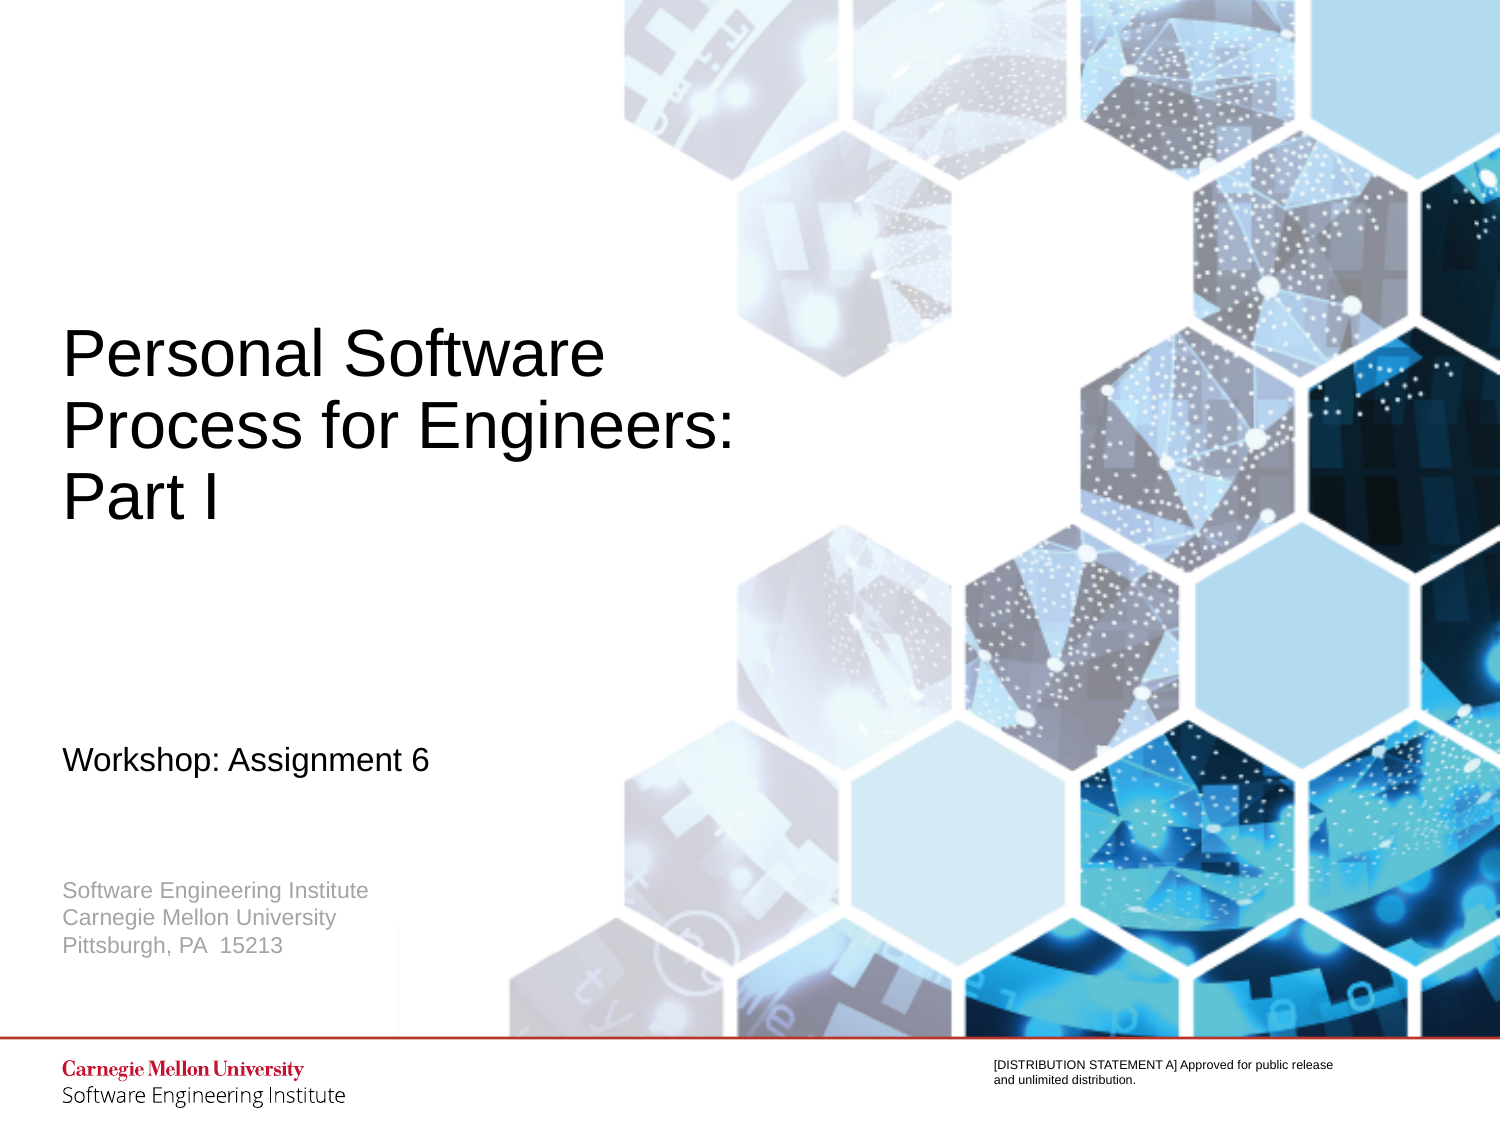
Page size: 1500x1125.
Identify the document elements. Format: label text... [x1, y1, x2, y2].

title Personal Software Process for Engineers: Part I [62, 318, 967, 721]
subtitle Workshop: Assignment 6 [62, 737, 849, 857]
picture [0, 0, 1500, 1036]
